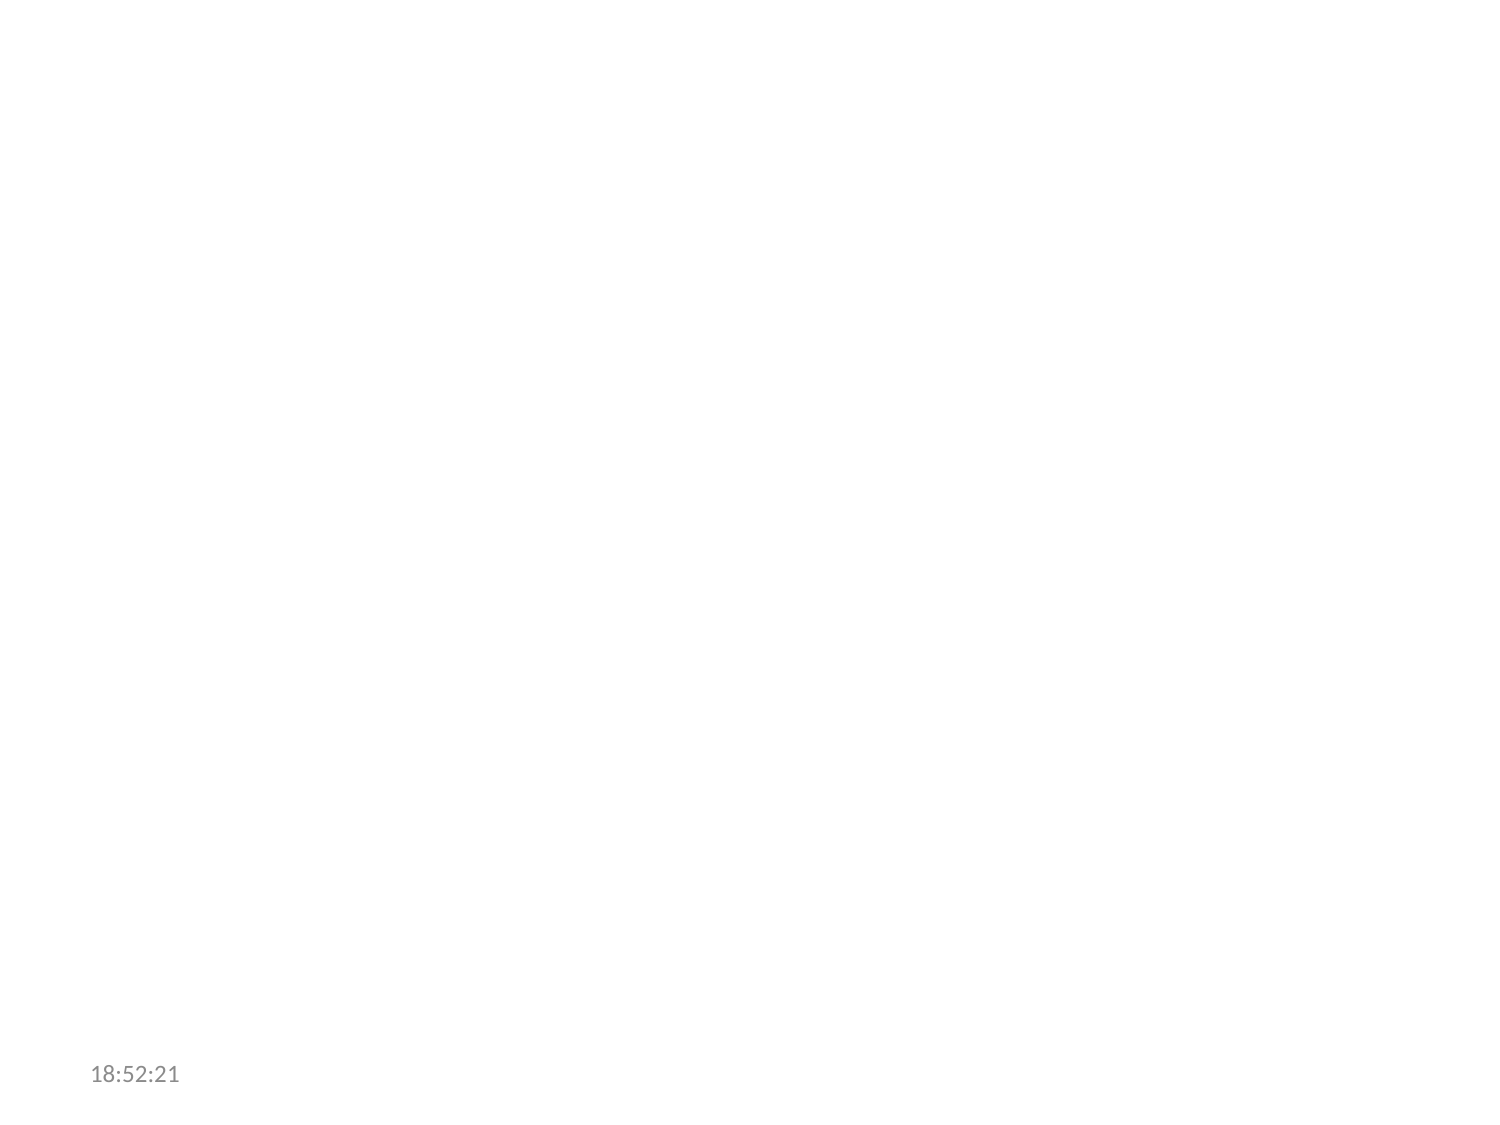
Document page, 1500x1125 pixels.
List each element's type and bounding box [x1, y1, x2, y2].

slide_number [75, 1042, 425, 1103]
